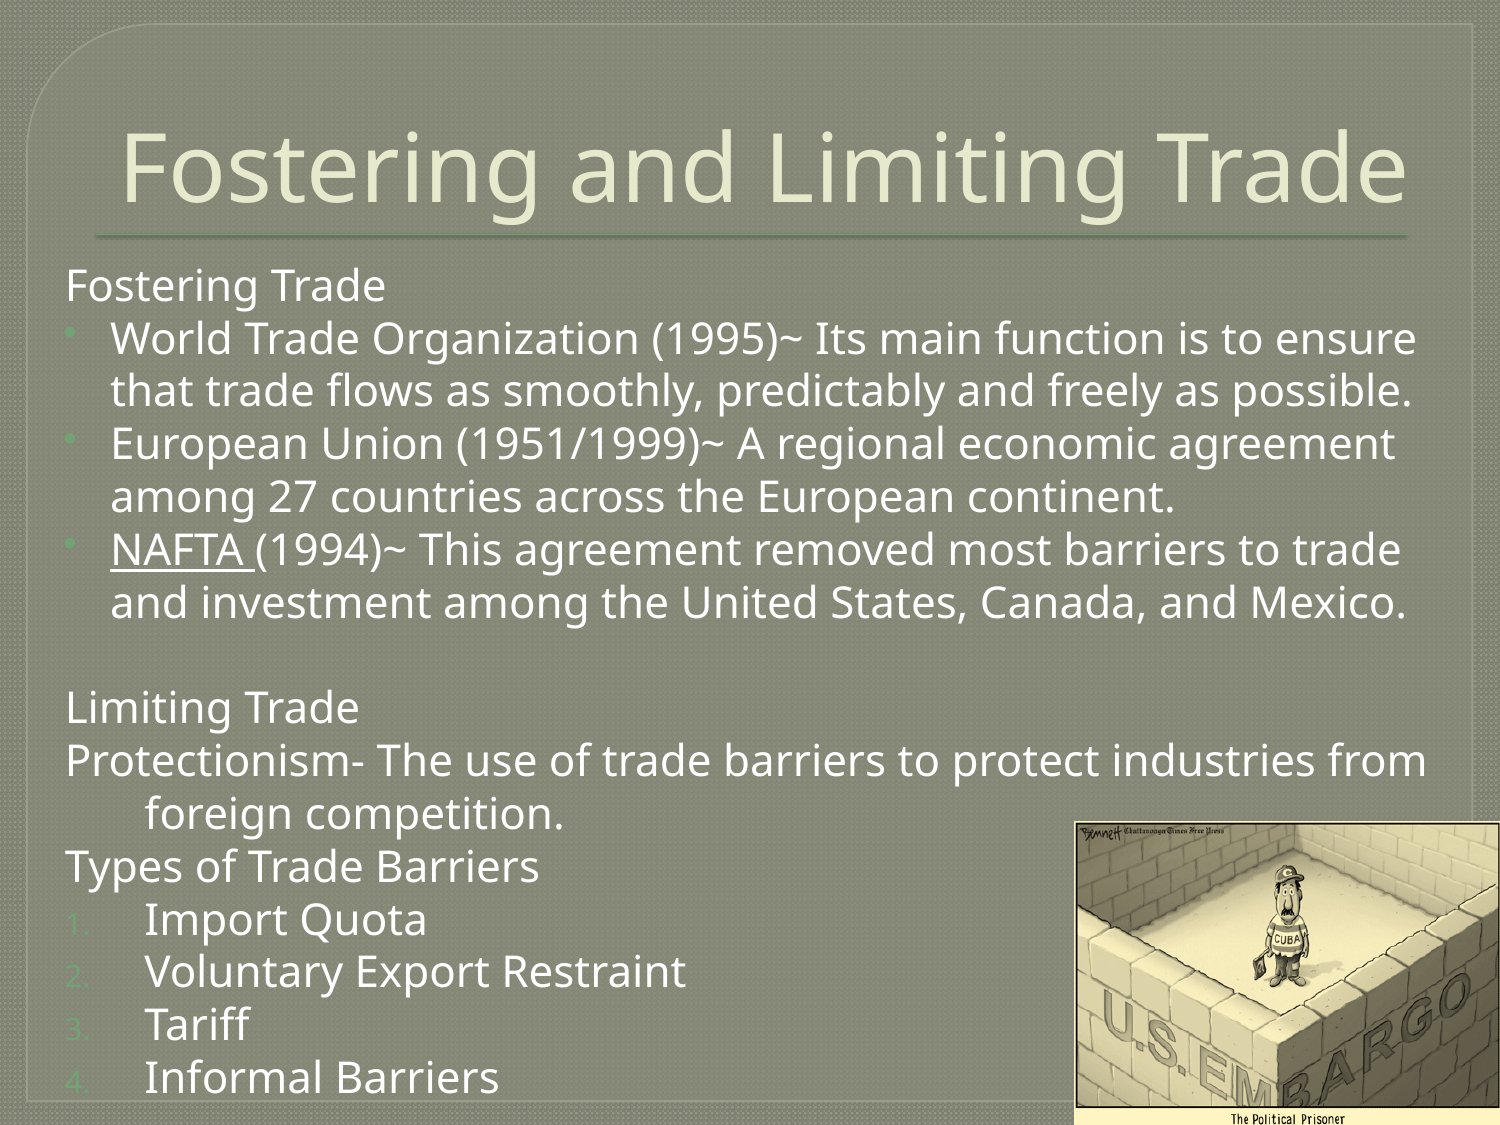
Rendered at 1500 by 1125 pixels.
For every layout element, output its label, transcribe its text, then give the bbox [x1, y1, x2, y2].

list Fostering Trade World Trade Organization (1995)~ Its main function is to ensure that trade flows as smoothly, predictably and freely as possible. European Union (1951/1999)~ A regional economic agreement among 27 countries across the European continent. NAFTA (1994)~ This agreement removed most barriers to trade and investment among the United States, Canada, and Mexico. Limiting Trade Protectionism- The use of trade barriers to protect industries from foreign competition. Types of Trade Barriers Import Quota Voluntary Export Restraint Tariff Informal Barriers [50, 249, 1450, 1125]
title Fostering and Limiting Trade [75, 41, 1425, 230]
picture [1074, 821, 1500, 1125]
